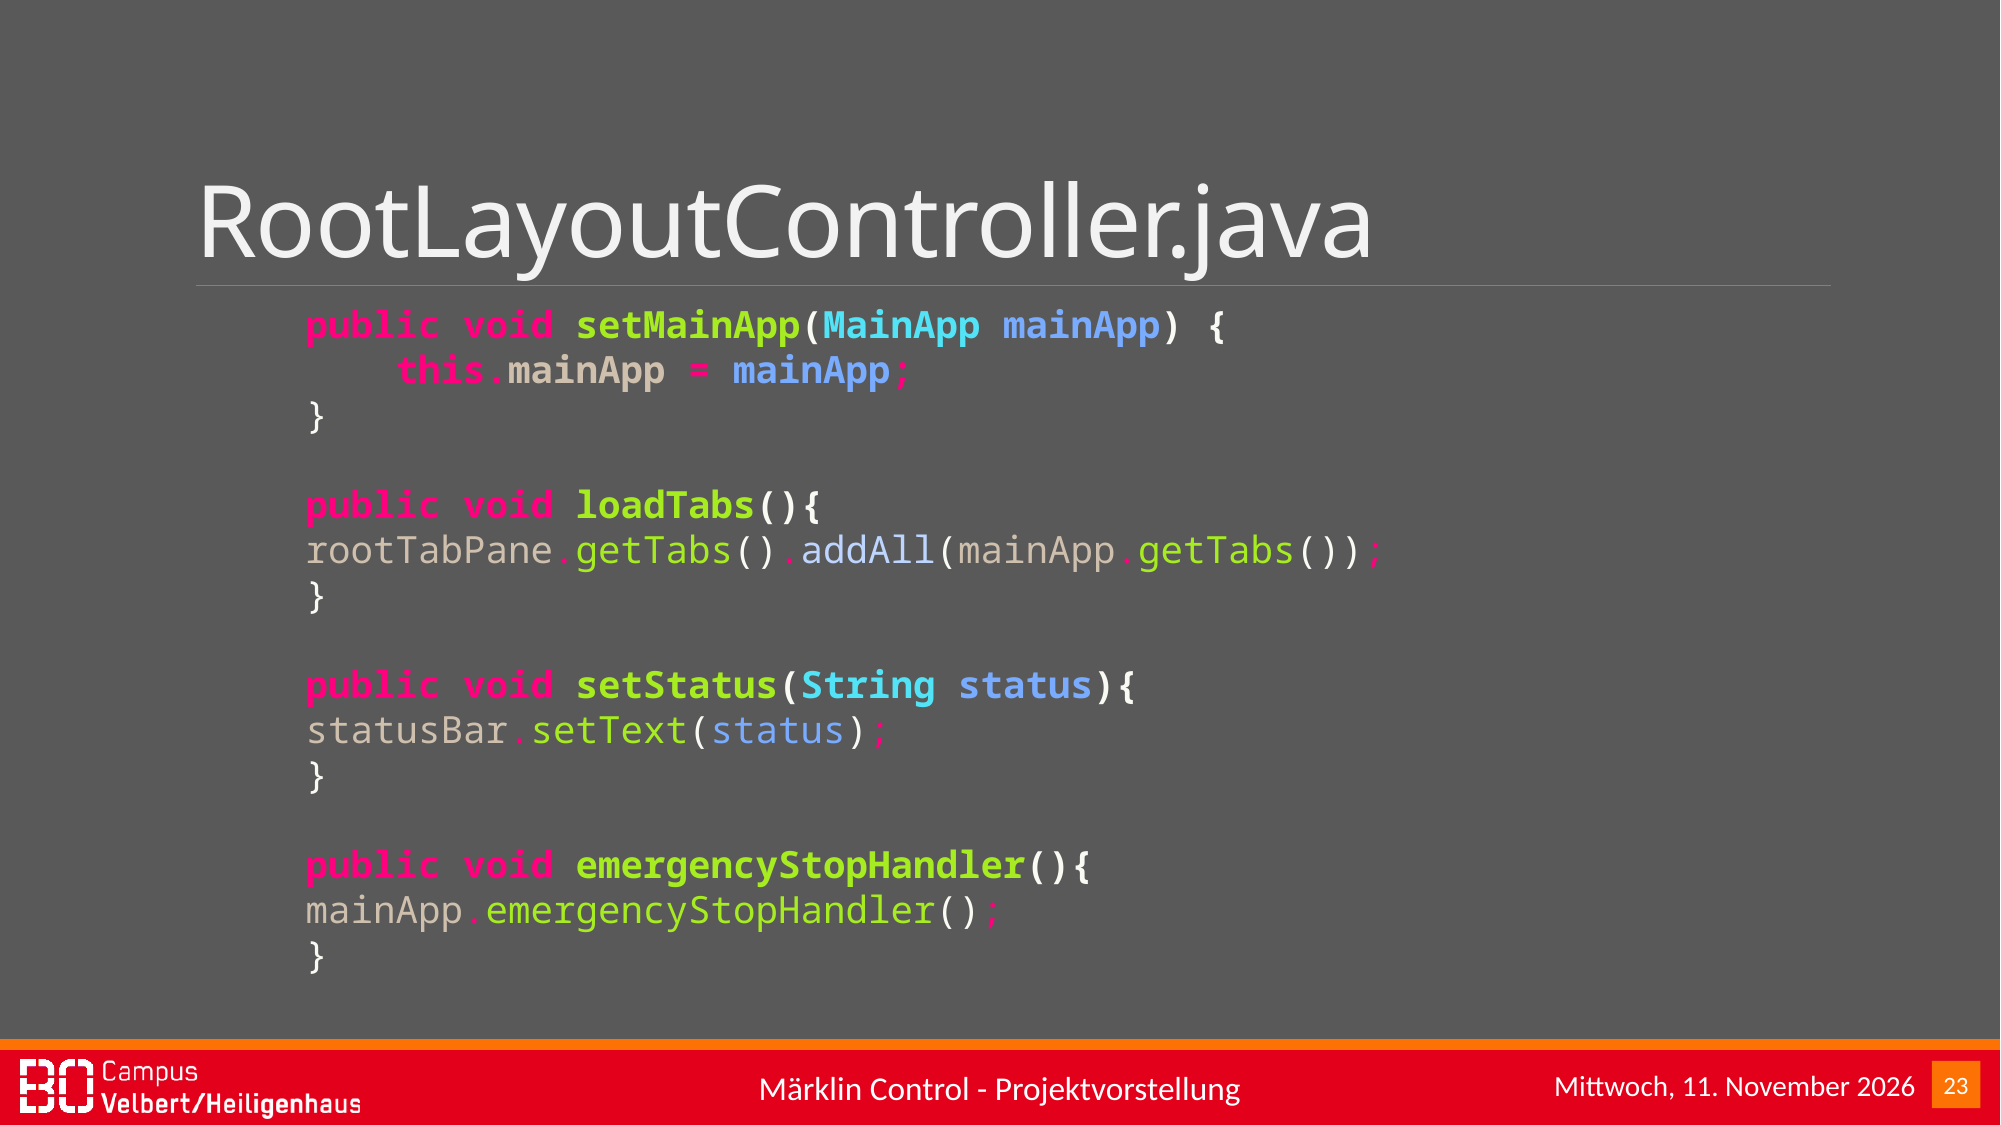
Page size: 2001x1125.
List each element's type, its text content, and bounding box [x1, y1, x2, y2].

title RootLayoutController.java [180, 47, 1830, 285]
slide_number 23 [1931, 1060, 1981, 1109]
picture [101, 1057, 365, 1120]
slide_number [1525, 1054, 1931, 1115]
list public void setMainApp(MainApp mainApp) { this.mainApp = mainApp; } public void loadTabs(){ rootTabPane.getTabs().addAll(mainApp.getTabs()); } public void setStatus(String status){ statusBar.setText(status); } public void emergencyStopHandler(){ mainApp.emergencyStopHandler(); } [200, 293, 1851, 996]
picture [19, 1059, 94, 1113]
